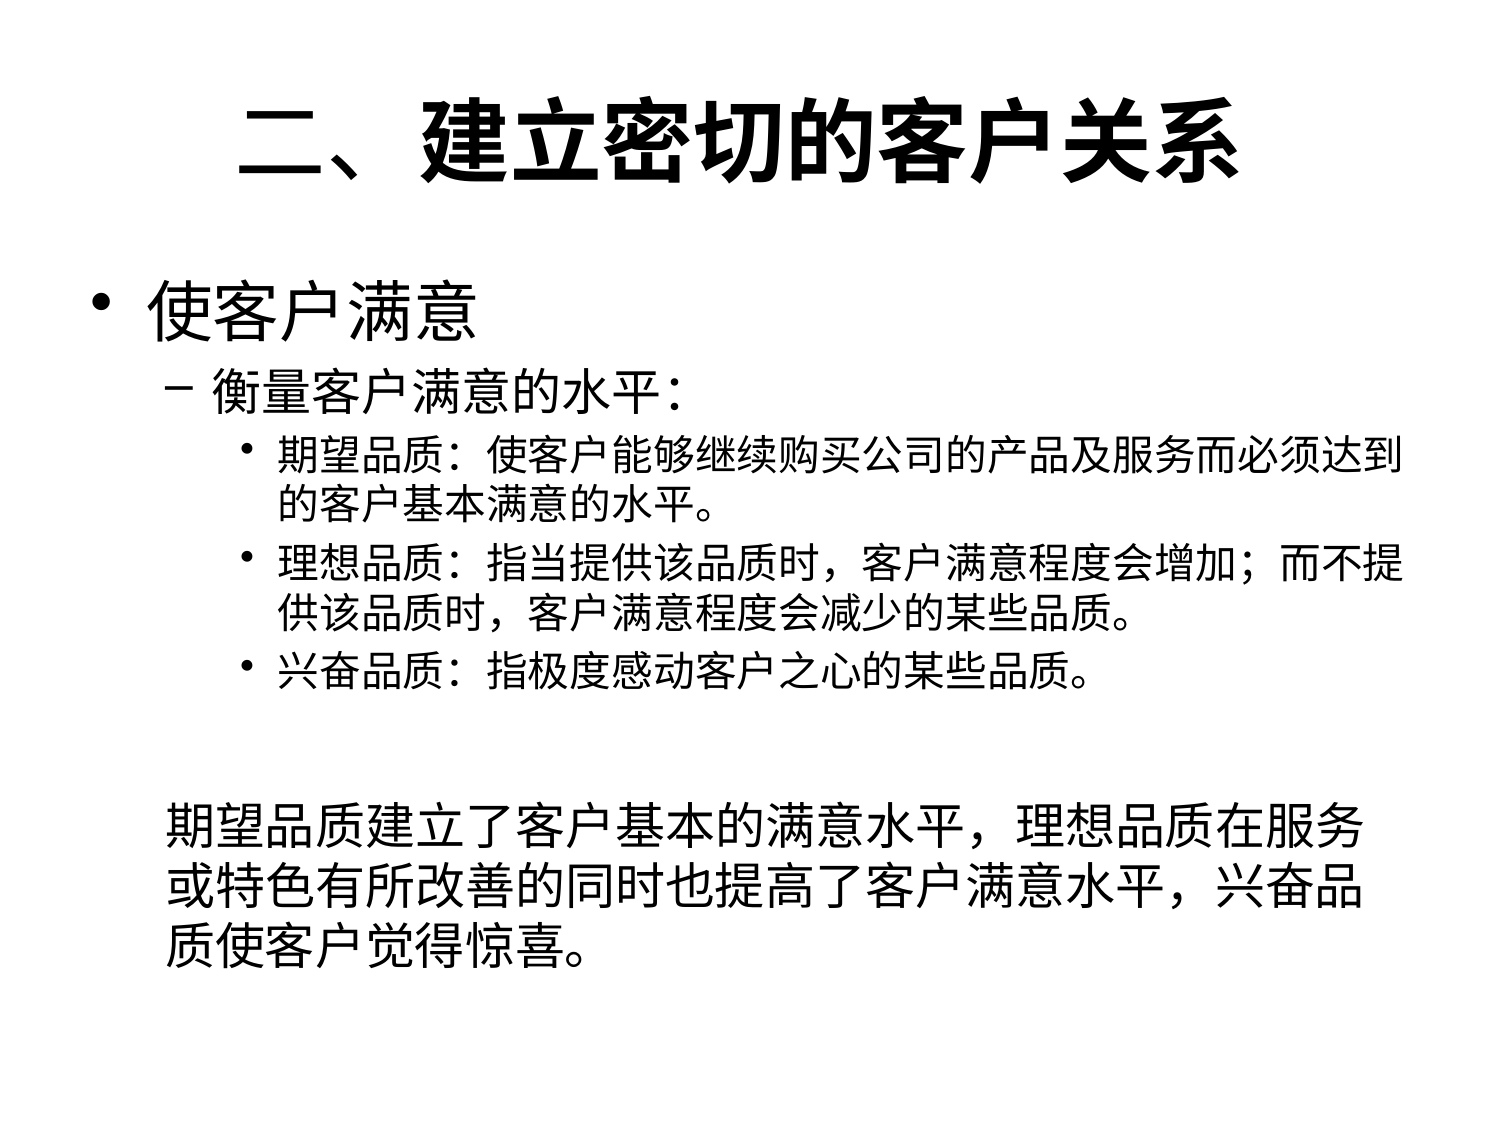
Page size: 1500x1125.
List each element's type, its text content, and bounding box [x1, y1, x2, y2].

title 二、建立密切的客户关系 [75, 45, 1425, 233]
list 使客户满意 衡量客户满意的水平： 期望品质：使客户能够继续购买公司的产品及服务而必须达到的客户基本满意的水平。 理想品质：指当提供该品质时，客户满意程度会增加；而不提供该品质时，客户满意程度会减少的某些品质。 兴奋品质：指极度感动客户之心的某些品质。 期望品质建立了客户基本的满意水平，理想品质在服务或特色有所改善的同时也提高了客户满意水平，兴奋品质使客户觉得惊喜。 [75, 262, 1425, 1005]
